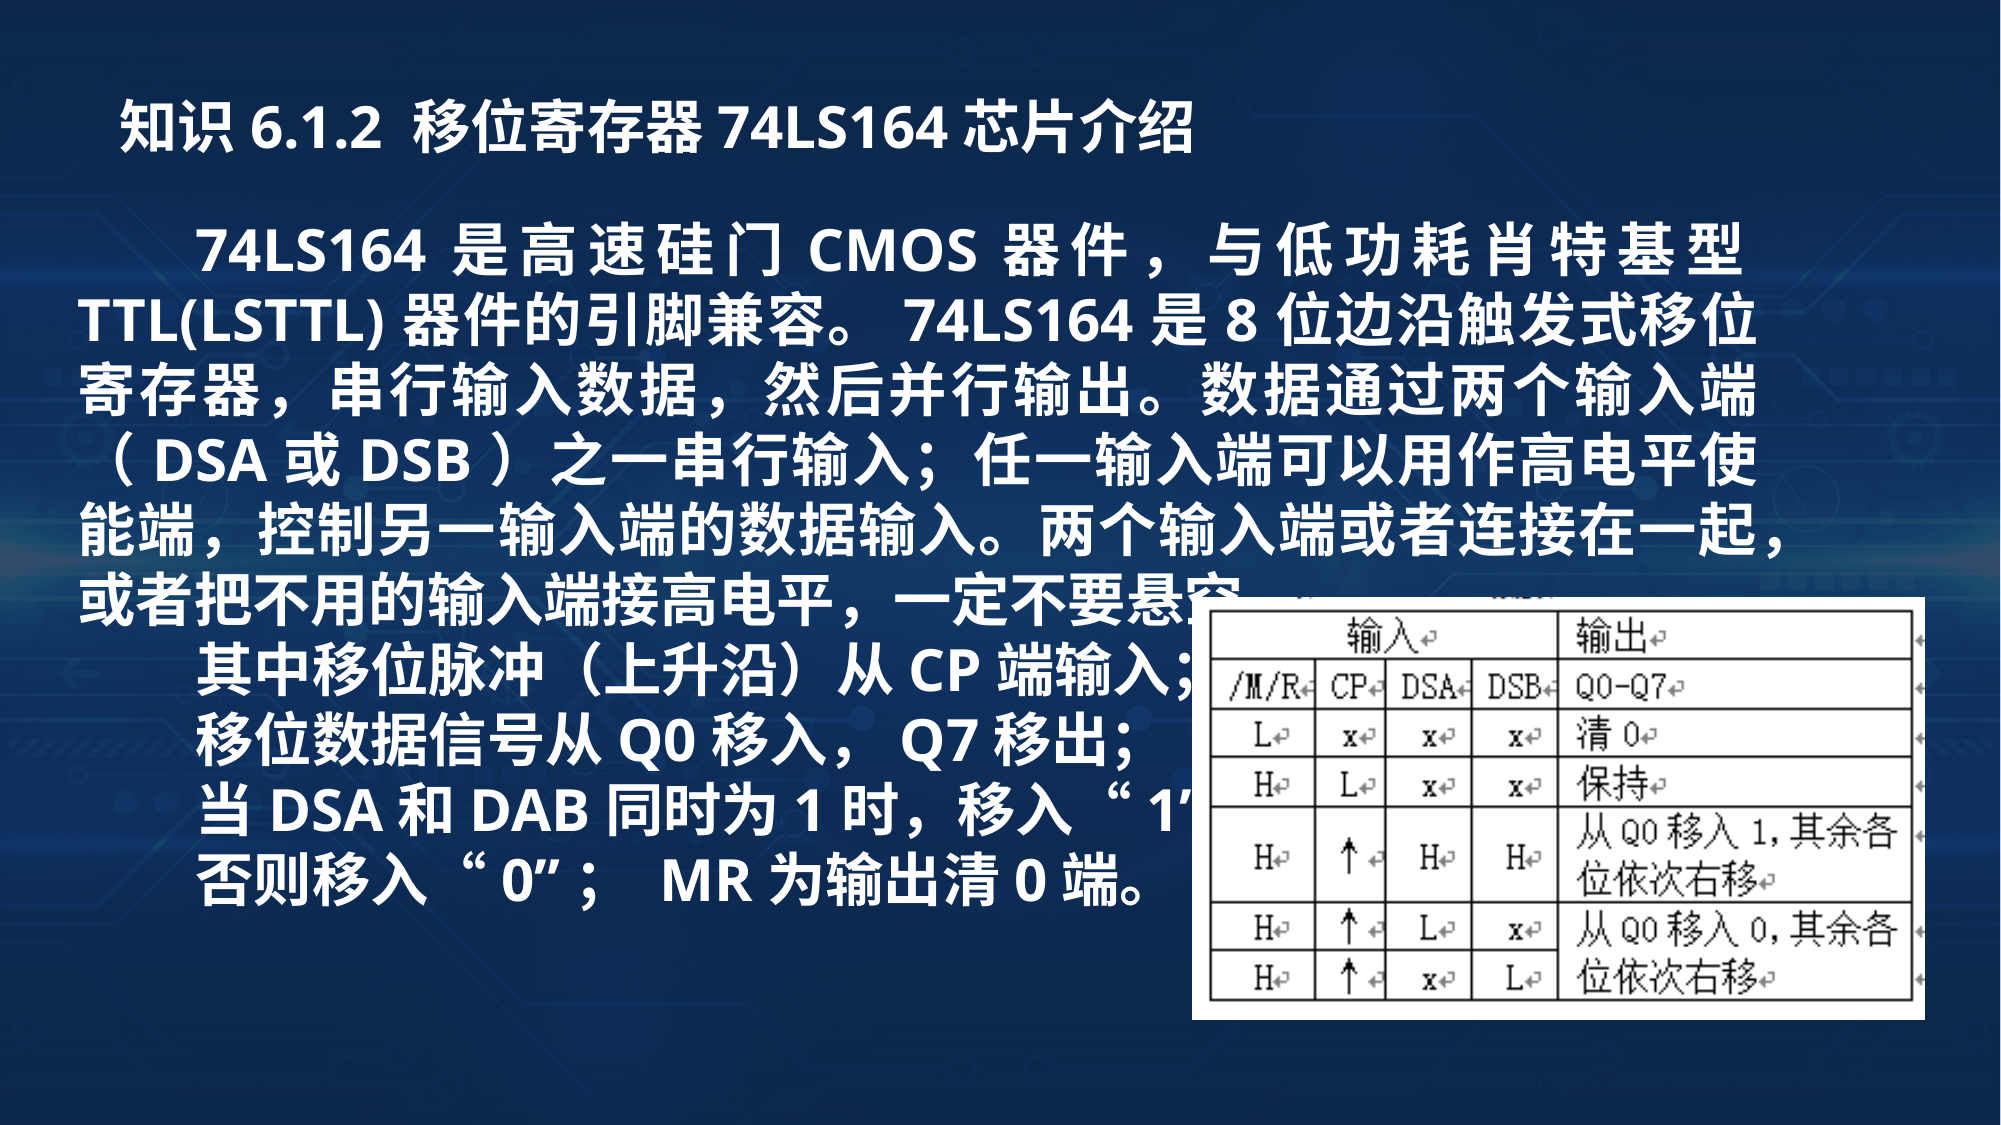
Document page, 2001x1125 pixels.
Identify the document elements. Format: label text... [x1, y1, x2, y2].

picture [1191, 597, 1926, 1021]
text_box 74LS164是高速硅门CMOS器件，与低功耗肖特基型TTL(LSTTL)器件的引脚兼容。74LS164是8位边沿触发式移位寄存器，串行输入数据，然后并行输出。数据通过两个输入端（DSA或DSB）之一串行输入；任一输入端可以用作高电平使能端，控制另一输入端的数据输入。两个输入端或者连接在一起，或者把不用的输入端接高电平，一定不要悬空。 其中移位脉冲（上升沿）从CP端输入； 移位数据信号从Q0移入，Q7移出； 当DSA和DAB同时为1时，移入“1”， 否则移入“0”； MR为输出清0端。 [62, 205, 1774, 921]
text_box 知识6.1.2 移位寄存器74LS164芯片介绍 [104, 83, 1224, 168]
